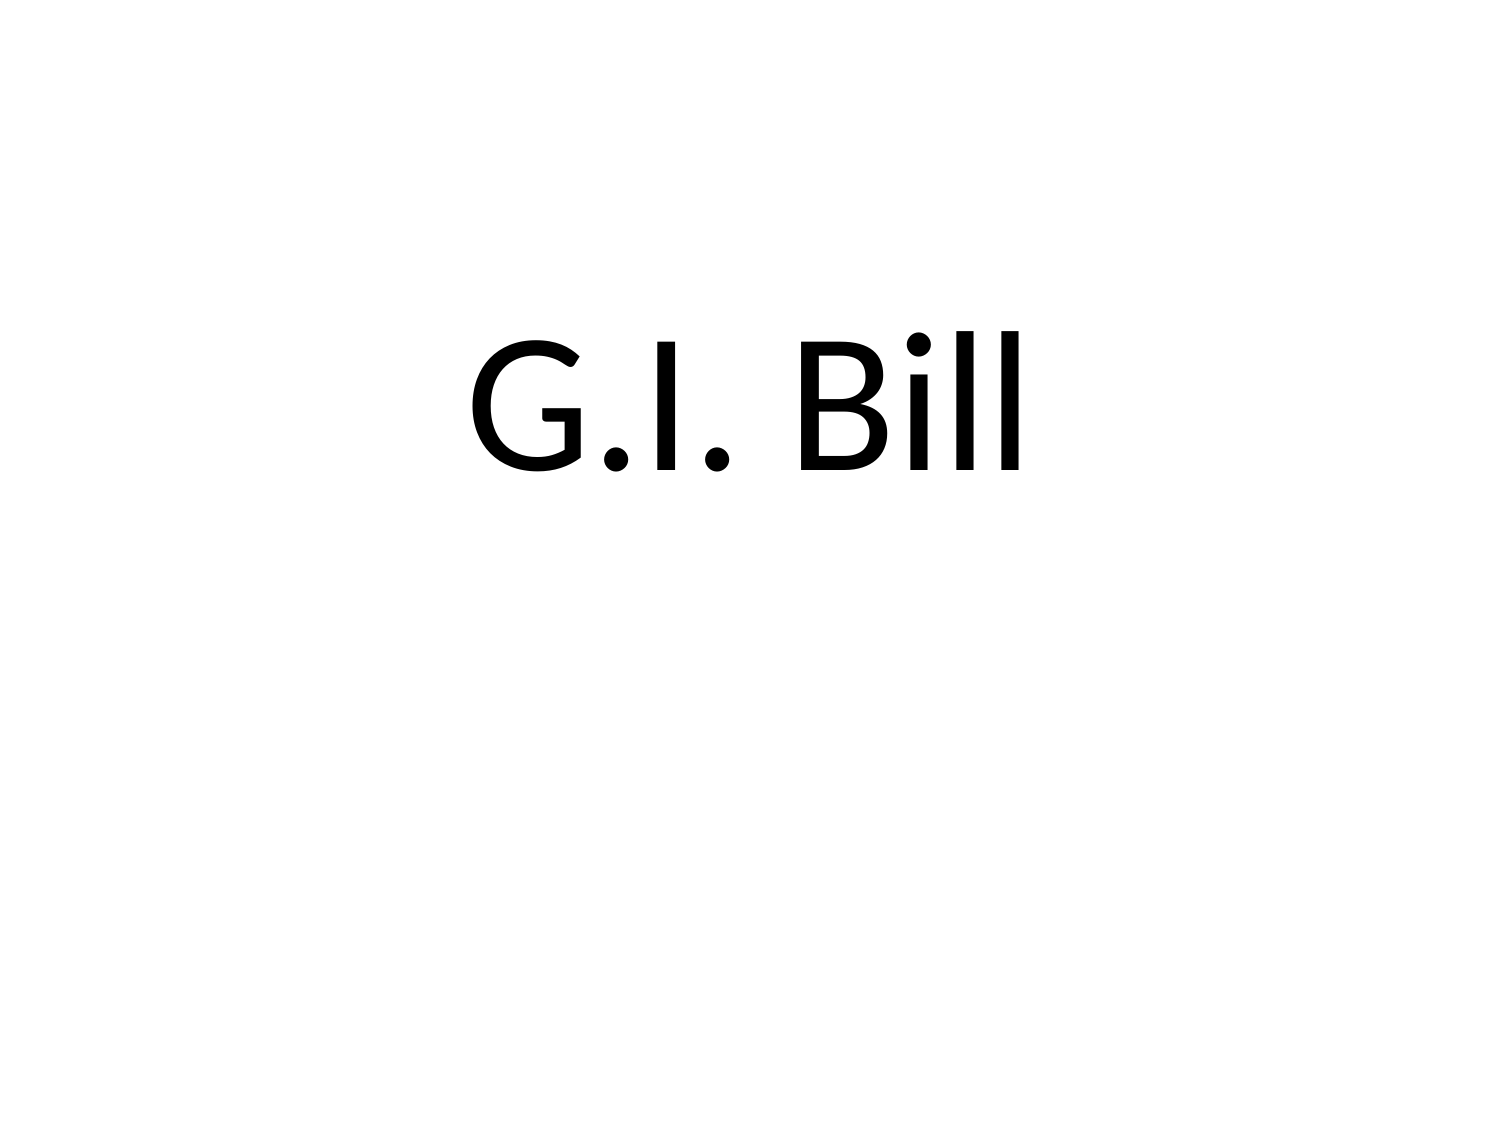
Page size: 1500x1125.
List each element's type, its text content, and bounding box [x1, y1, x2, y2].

list G.I. Bill [75, 262, 1425, 1005]
